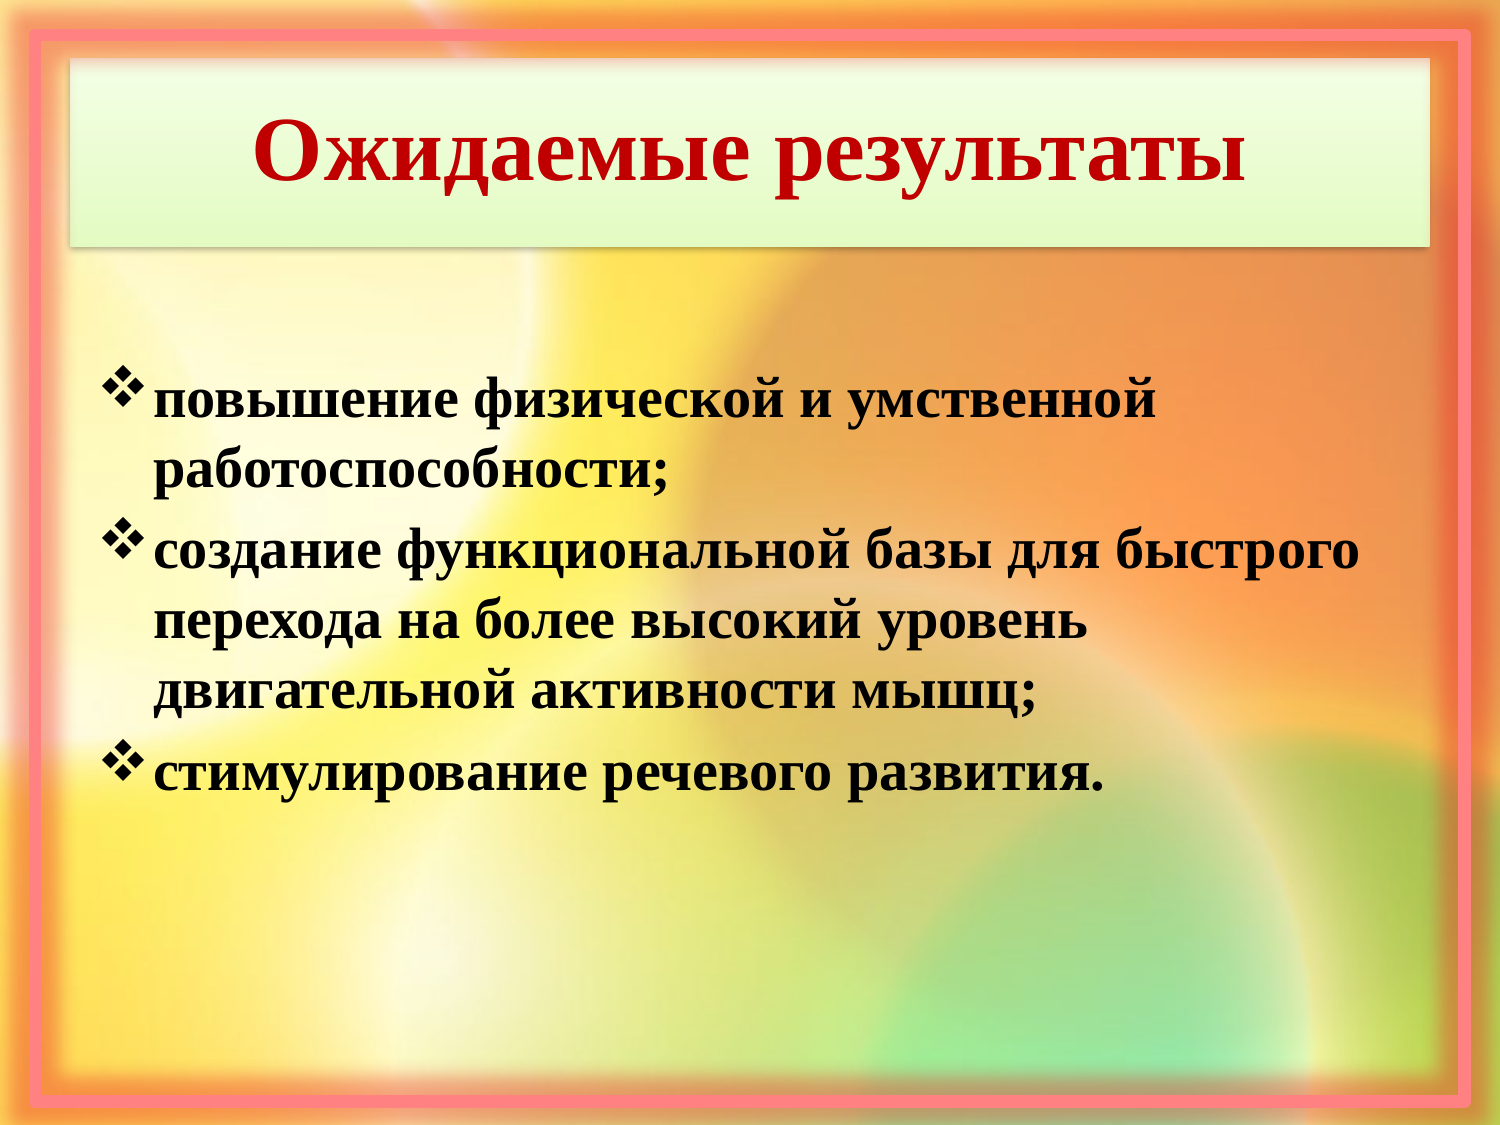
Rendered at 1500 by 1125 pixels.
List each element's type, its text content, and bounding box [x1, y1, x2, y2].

list повышение физической и умственной работоспособности; создание функциональной базы для быстрого перехода на более высокий уровень двигательной активности мышц; стимулирование речевого развития. [81, 351, 1433, 922]
title Ожидаемые результаты [74, 54, 1426, 233]
